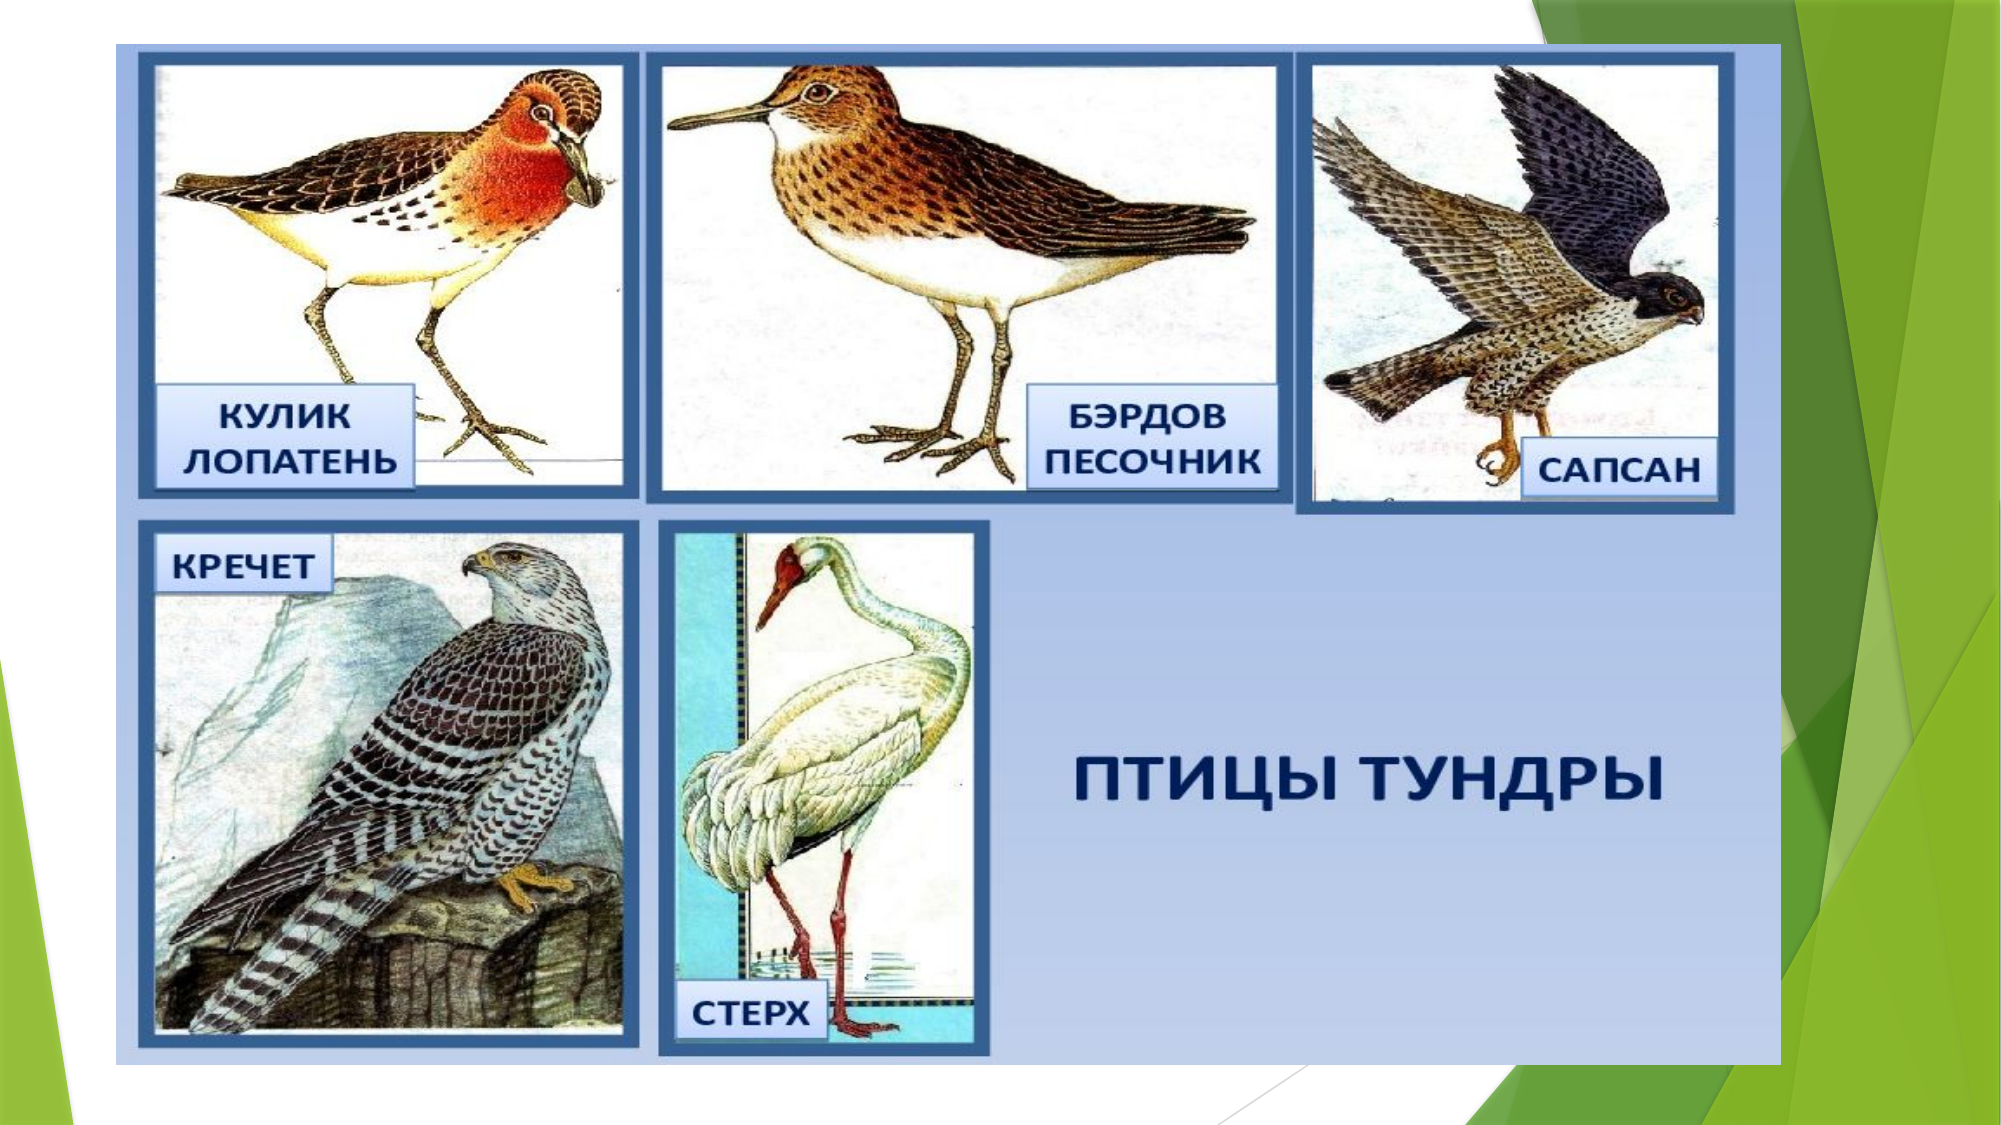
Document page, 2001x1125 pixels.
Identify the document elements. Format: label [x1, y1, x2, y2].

picture [116, 44, 1781, 1065]
